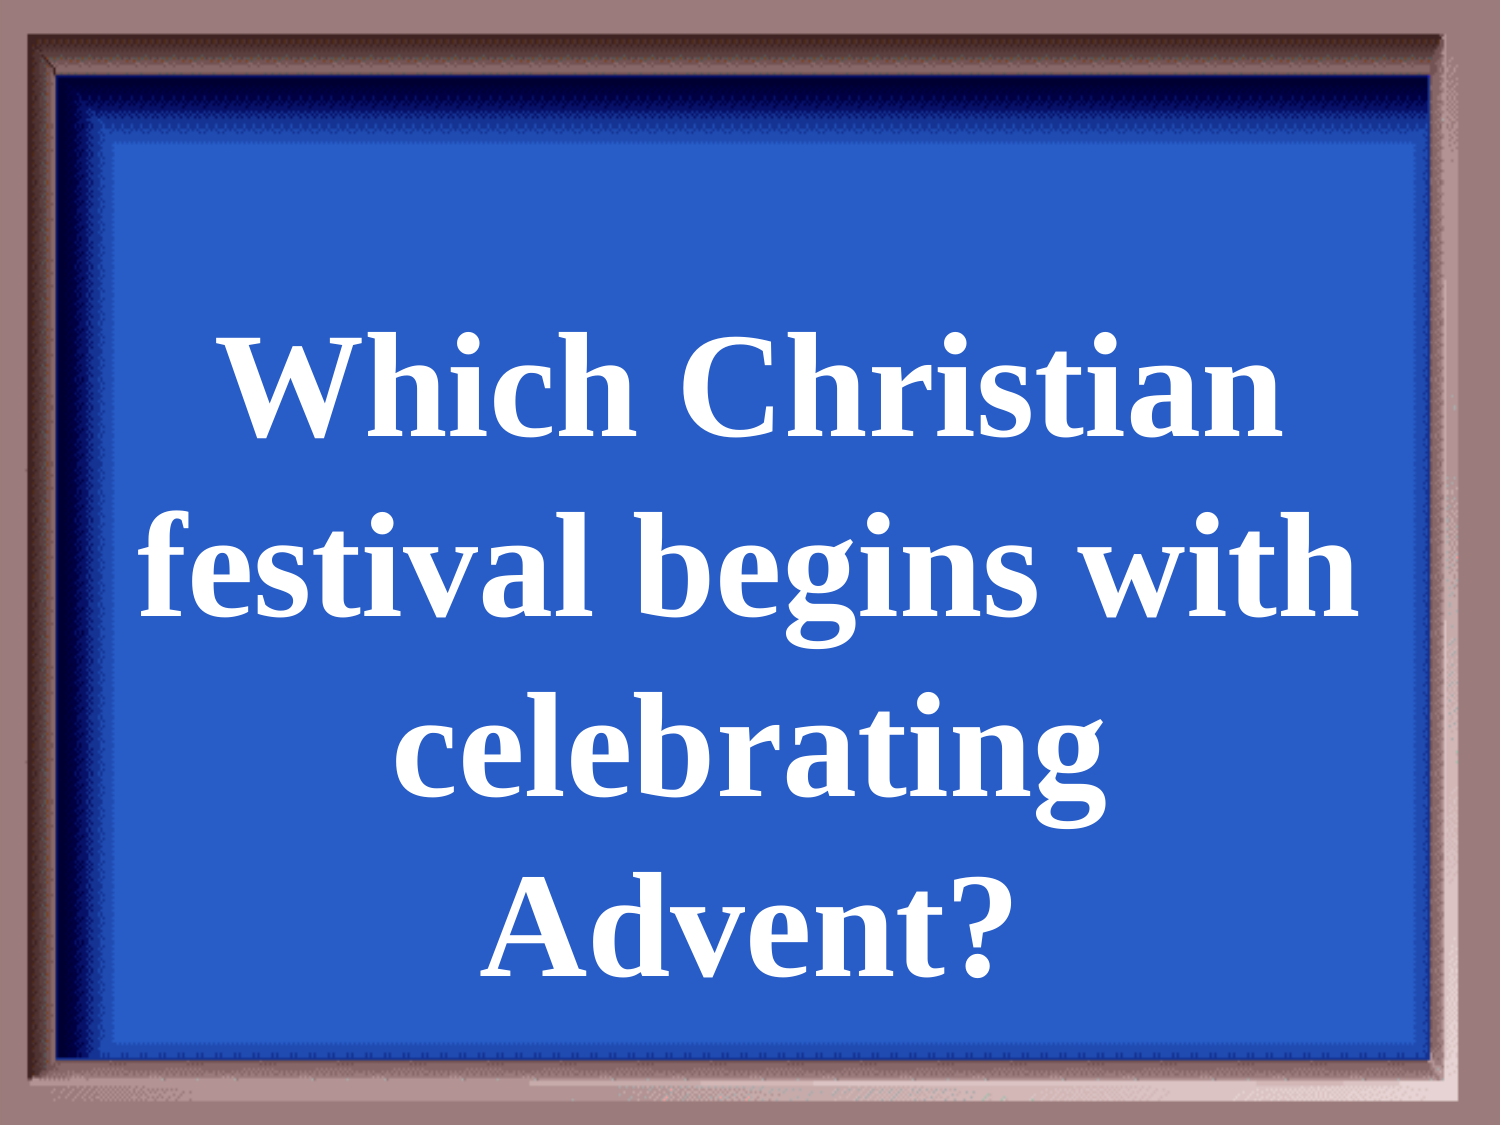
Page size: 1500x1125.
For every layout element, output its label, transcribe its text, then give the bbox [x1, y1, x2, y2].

picture [0, 0, 1500, 1125]
title Which Christian festival begins with celebrating Advent? [112, 462, 1388, 650]
